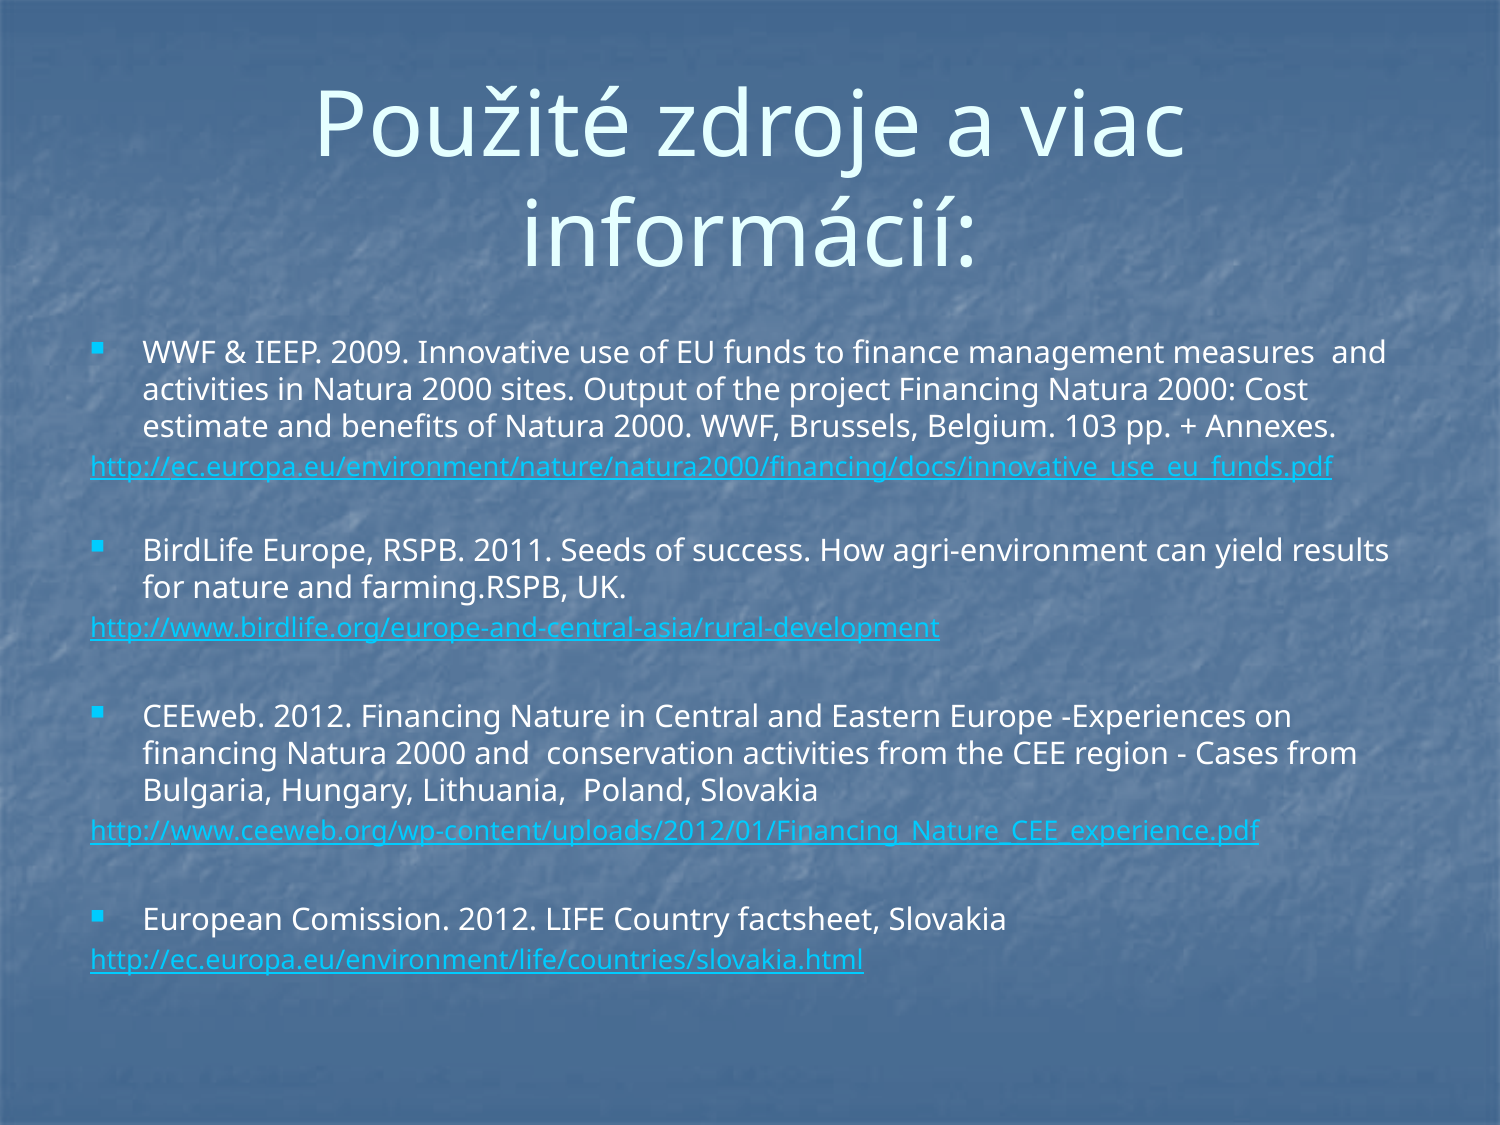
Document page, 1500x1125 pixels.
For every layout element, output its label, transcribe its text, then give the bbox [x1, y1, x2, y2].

list WWF & IEEP. 2009. Innovative use of EU funds to finance management measures and activities in Natura 2000 sites. Output of the project Financing Natura 2000: Cost estimate and benefits of Natura 2000. WWF, Brussels, Belgium. 103 pp. + Annexes. http://ec.europa.eu/environment/nature/natura2000/financing/docs/innovative_use_eu_funds.pdf BirdLife Europe, RSPB. 2011. Seeds of success. How agri-environment can yield results for nature and farming.RSPB, UK. http://www.birdlife.org/europe-and-central-asia/rural-development CEEweb. 2012. Financing Nature in Central and Eastern Europe -Experiences on financing Natura 2000 and conservation activities from the CEE region - Cases from Bulgaria, Hungary, Lithuania, Poland, Slovakia http://www.ceeweb.org/wp-content/uploads/2012/01/Financing_Nature_CEE_experience.pdf European Comission. 2012. LIFE Country factsheet, Slovakia http://ec.europa.eu/environment/life/countries/slovakia.html [75, 324, 1425, 1000]
title Použité zdroje a viac informácií: [75, 62, 1425, 288]
